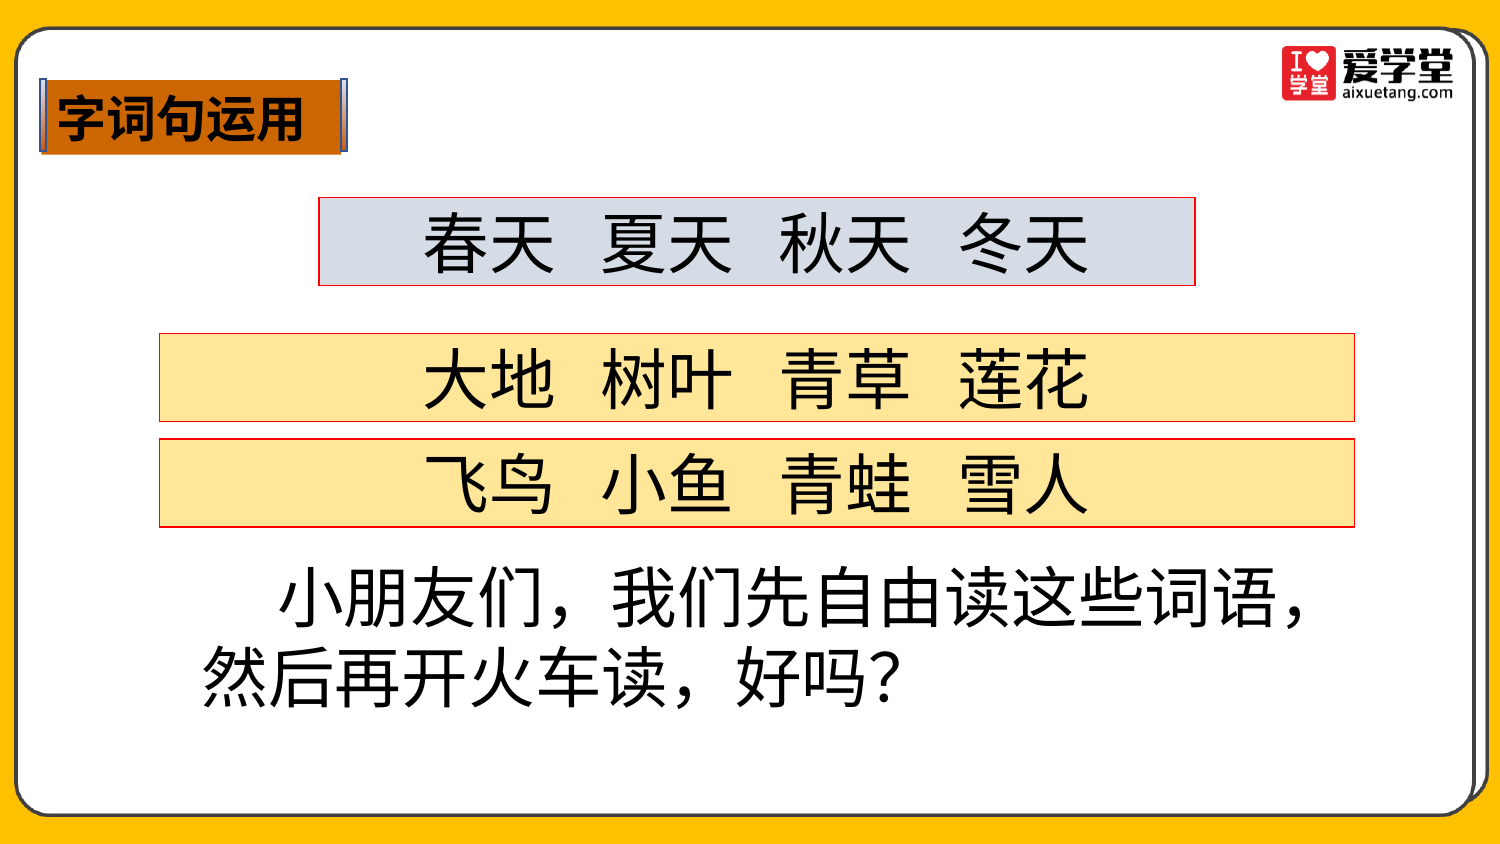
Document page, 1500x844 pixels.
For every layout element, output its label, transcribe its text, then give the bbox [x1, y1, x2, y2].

text_box [340, 78, 348, 152]
text_box 大地 树叶 青草 莲花 [159, 333, 1355, 422]
text_box 春天 夏天 秋天 冬天 [318, 197, 1196, 286]
text_box 小朋友们，我们先自由读这些词语，然后再开火车读，好吗？ [192, 551, 1370, 721]
picture [0, 0, 1500, 844]
text_box 飞鸟 小鱼 青蛙 雪人 [159, 438, 1355, 528]
text_box [39, 78, 47, 152]
text_box 字词句运用 [41, 80, 342, 155]
